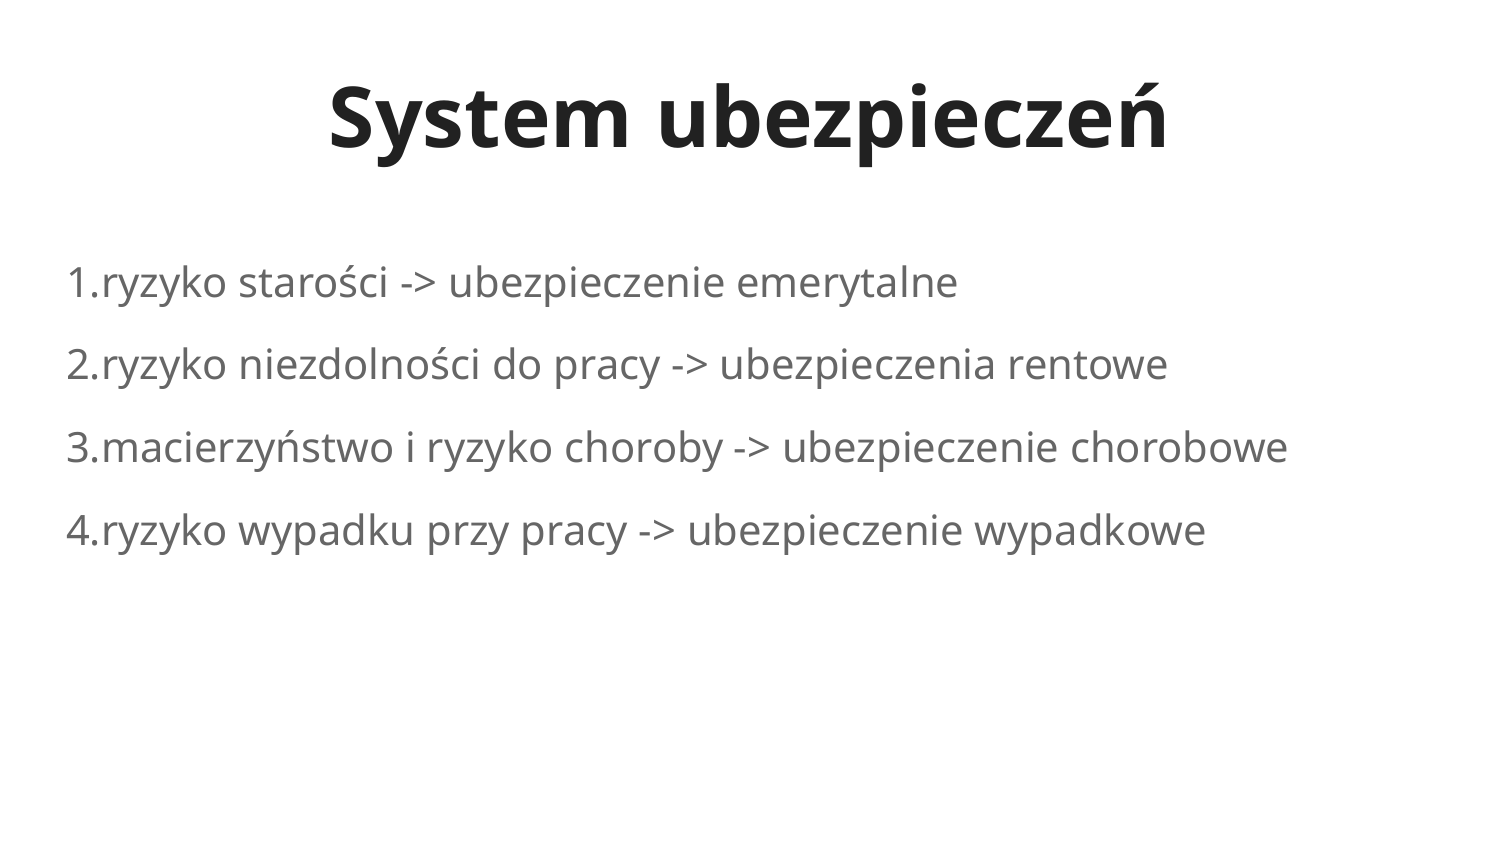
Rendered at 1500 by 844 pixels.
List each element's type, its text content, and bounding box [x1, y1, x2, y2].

list 1.ryzyko starości -> ubezpieczenie emerytalne 2.ryzyko niezdolności do pracy -> ubezpieczenia rentowe 3.macierzyństwo i ryzyko choroby -> ubezpieczenie chorobowe 4.ryzyko wypadku przy pracy -> ubezpieczenie wypadkowe [51, 162, 1449, 711]
title System ubezpieczeń [51, 48, 1449, 162]
